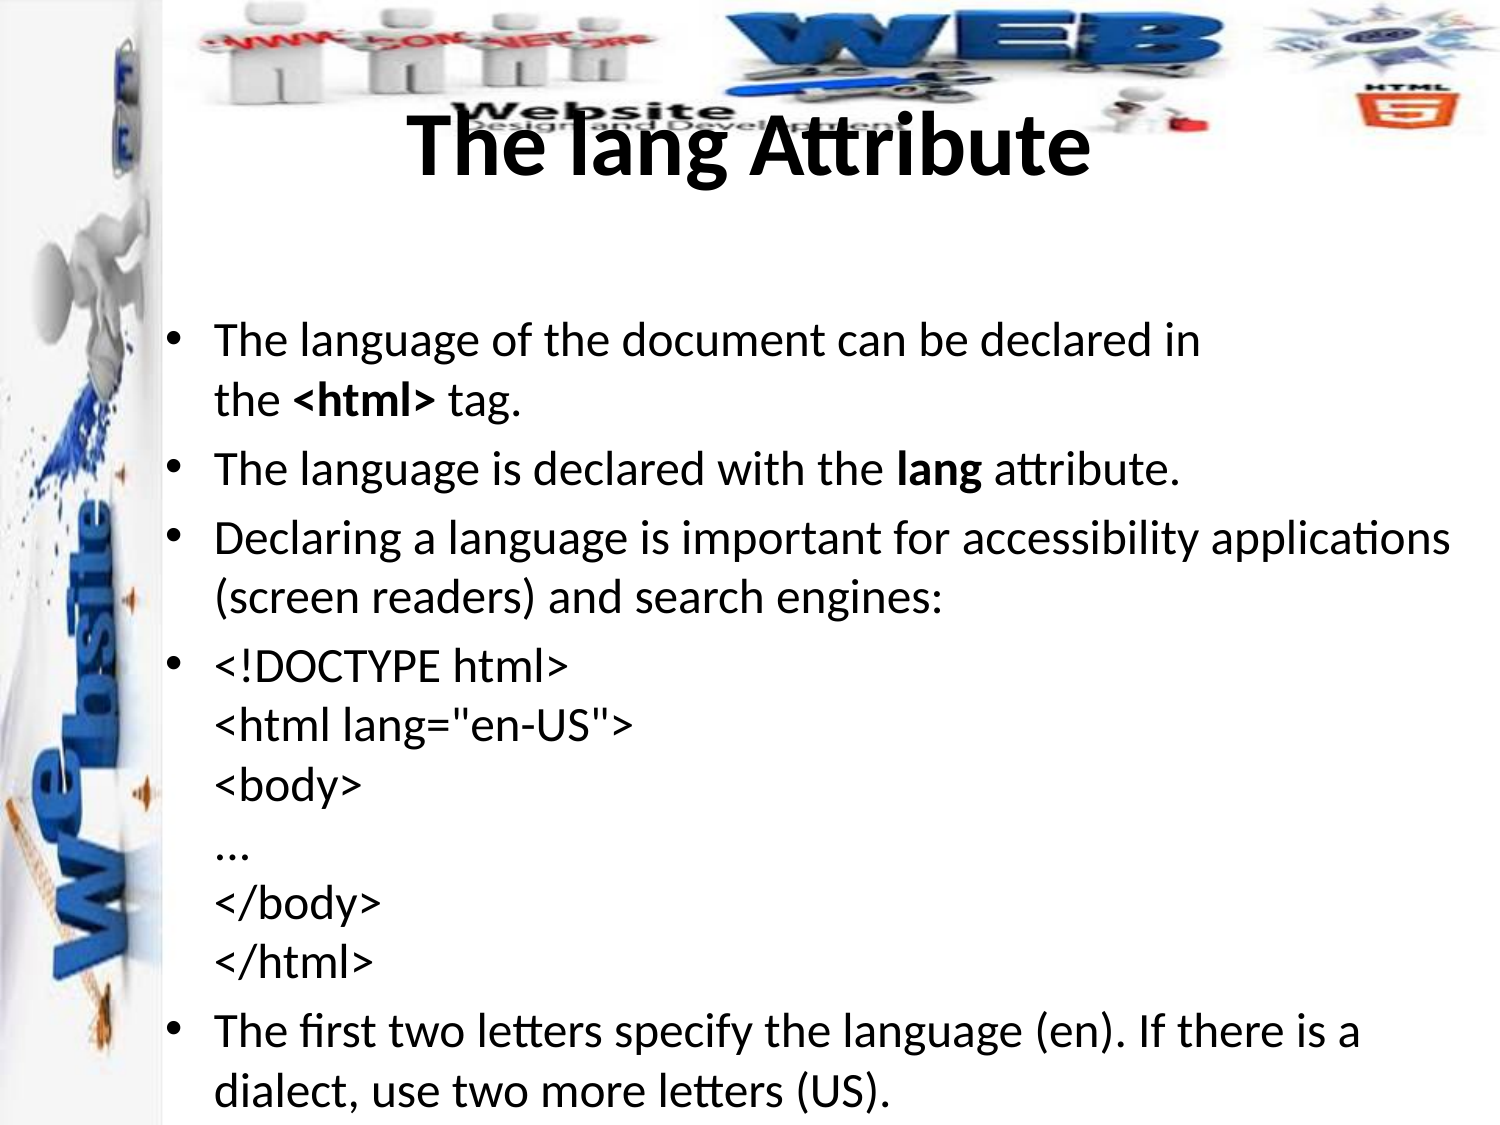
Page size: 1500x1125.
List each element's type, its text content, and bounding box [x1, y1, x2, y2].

picture [0, 0, 1500, 1125]
list The language of the document can be declared in the <html> tag. The language is declared with the lang attribute. Declaring a language is important for accessibility applications (screen readers) and search engines: <!DOCTYPE html> <html lang="en-US"> <body> ... </body> </html> The first two letters specify the language (en). If there is a dialect, use two more letters (US). [150, 299, 1500, 1125]
title The lang Attribute [75, 45, 1425, 233]
